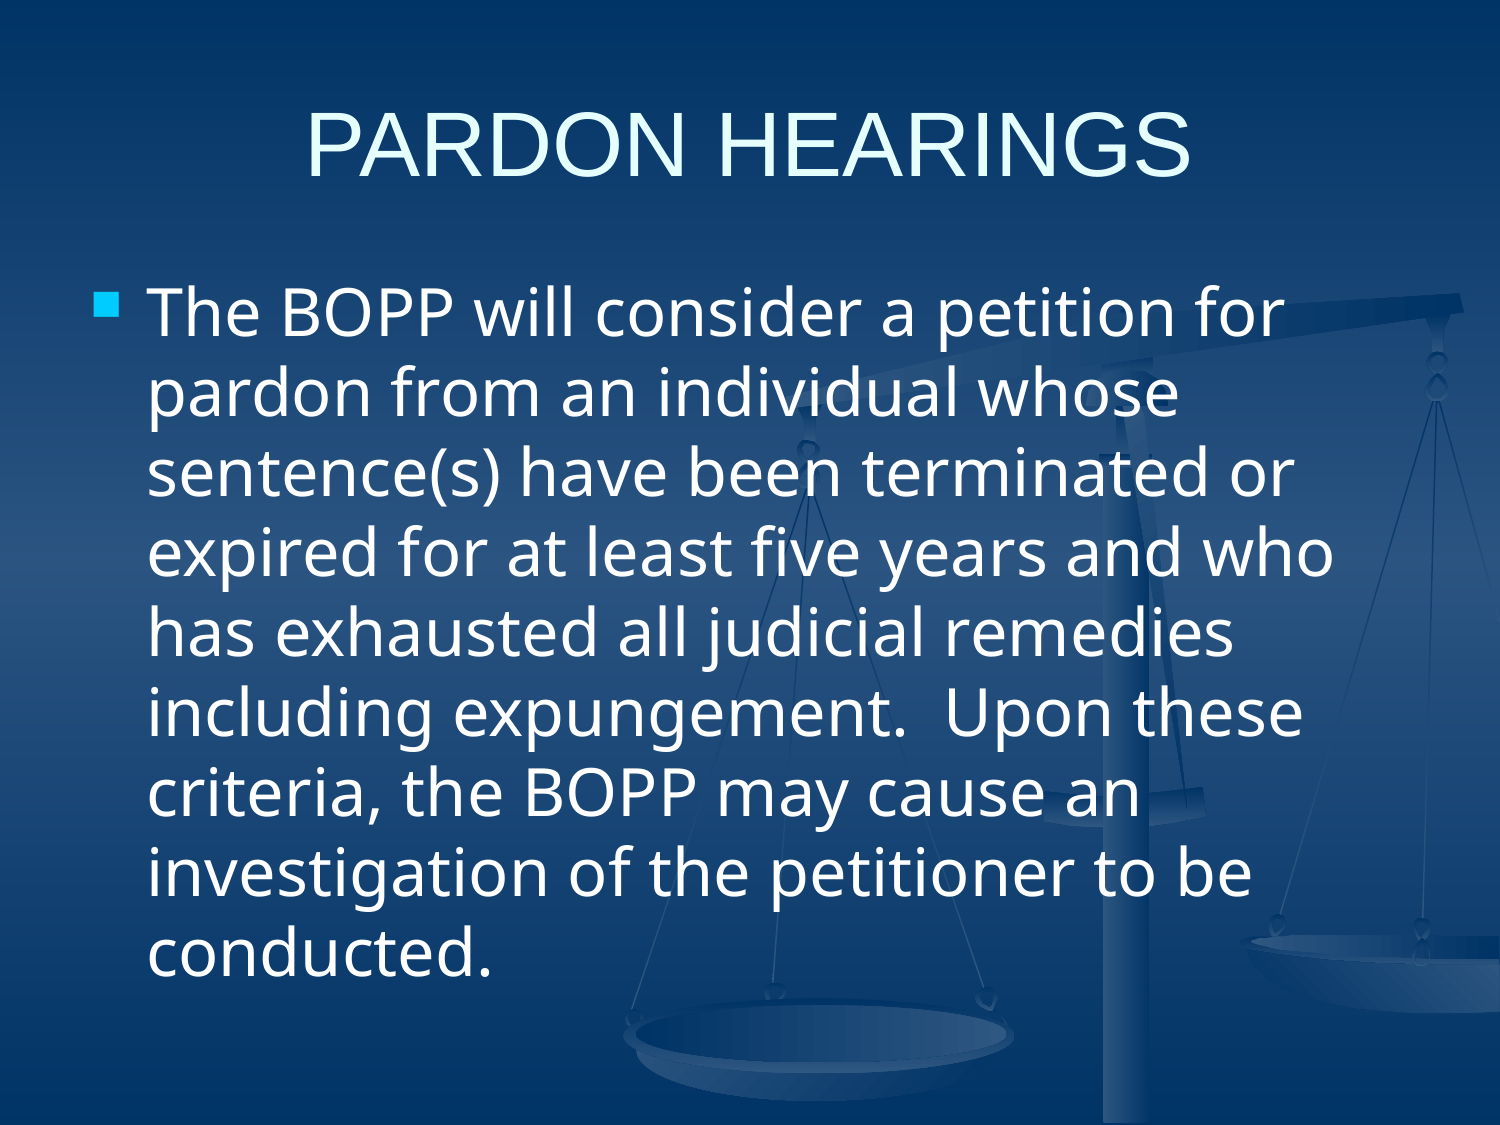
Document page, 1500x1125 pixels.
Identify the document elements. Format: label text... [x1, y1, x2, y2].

list The BOPP will consider a petition for pardon from an individual whose sentence(s) have been terminated or expired for at least five years and who has exhausted all judicial remedies including expungement. Upon these criteria, the BOPP may cause an investigation of the petitioner to be conducted. [74, 262, 1426, 1006]
title PARDON HEARINGS [74, 45, 1426, 234]
